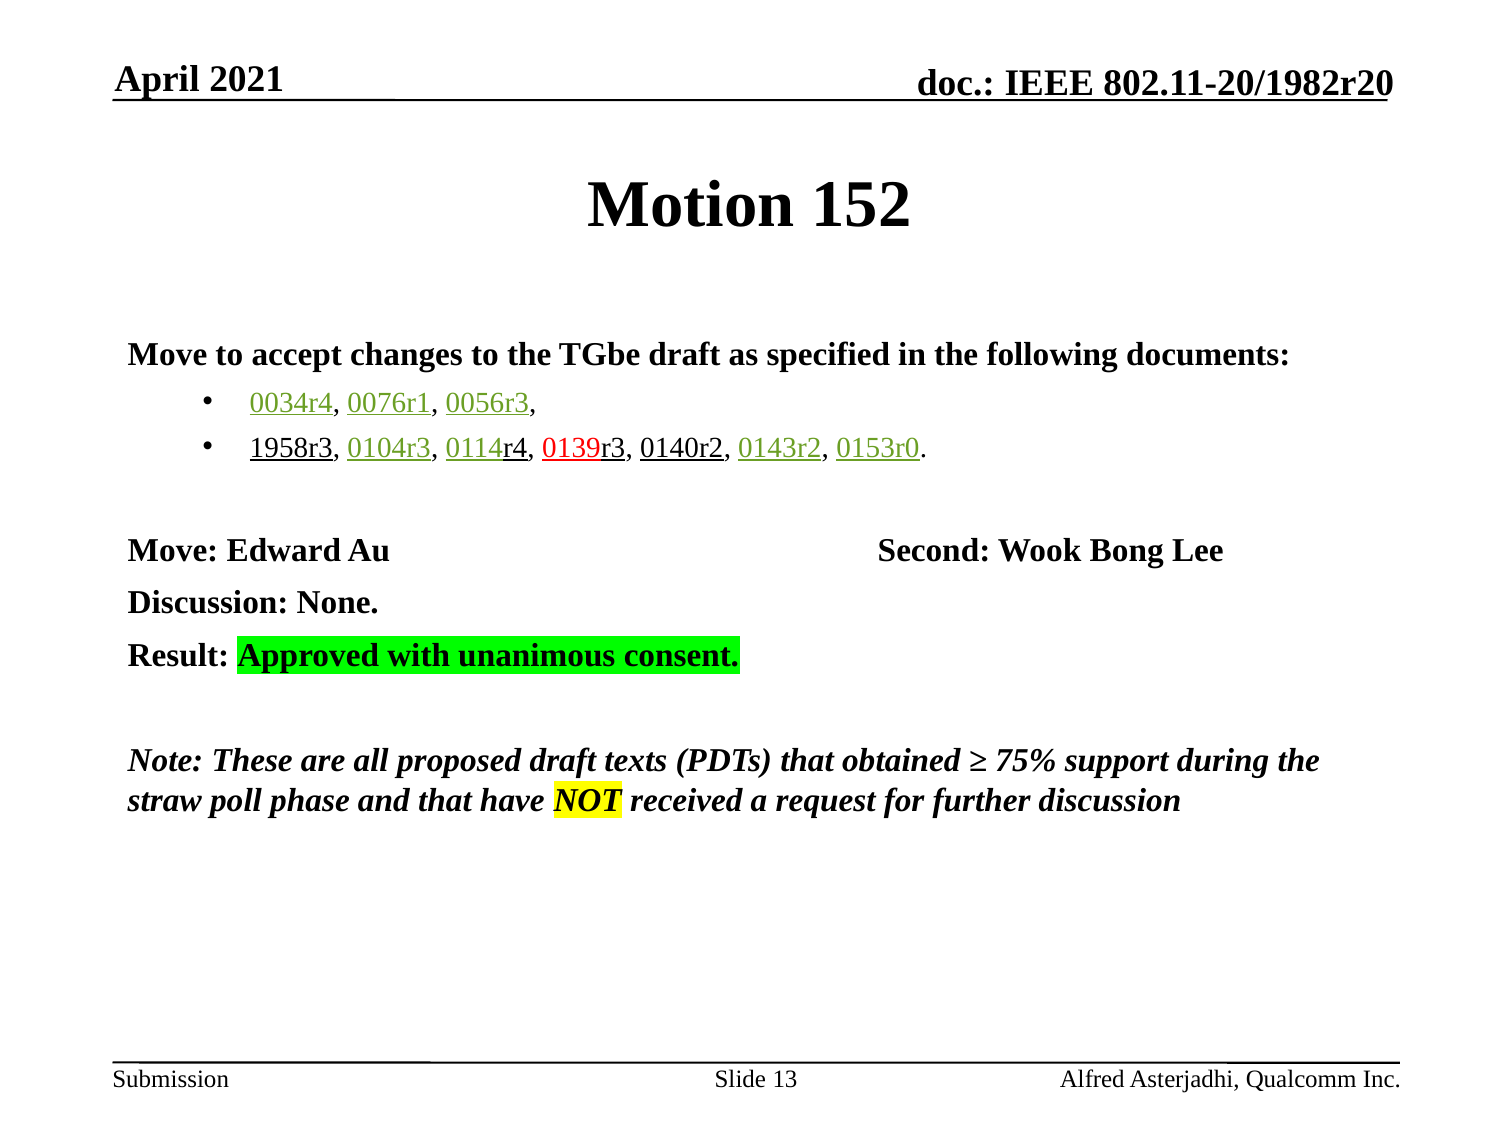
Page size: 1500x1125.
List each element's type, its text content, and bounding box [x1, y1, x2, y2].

title Motion 152 [112, 112, 1388, 288]
slide_number Slide 13 [712, 1061, 800, 1123]
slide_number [114, 54, 423, 100]
footer Alfred Asterjadhi, Qualcomm Inc. [878, 1061, 1402, 1093]
list Move to accept changes to the TGbe draft as specified in the following documents: 0034r4, 0076r1, 0056r3, 1958r3, 0104r3, 0114r4, 0139r3, 0140r2, 0143r2, 0153r0. Move: Edward Au Second: Wook Bong Lee Discussion: None. Result: Approved with unanimous consent. Note: These are all proposed draft texts (PDTs) that obtained ≥ 75% support during the straw poll phase and that have NOT received a request for further discussion [112, 324, 1388, 1000]
